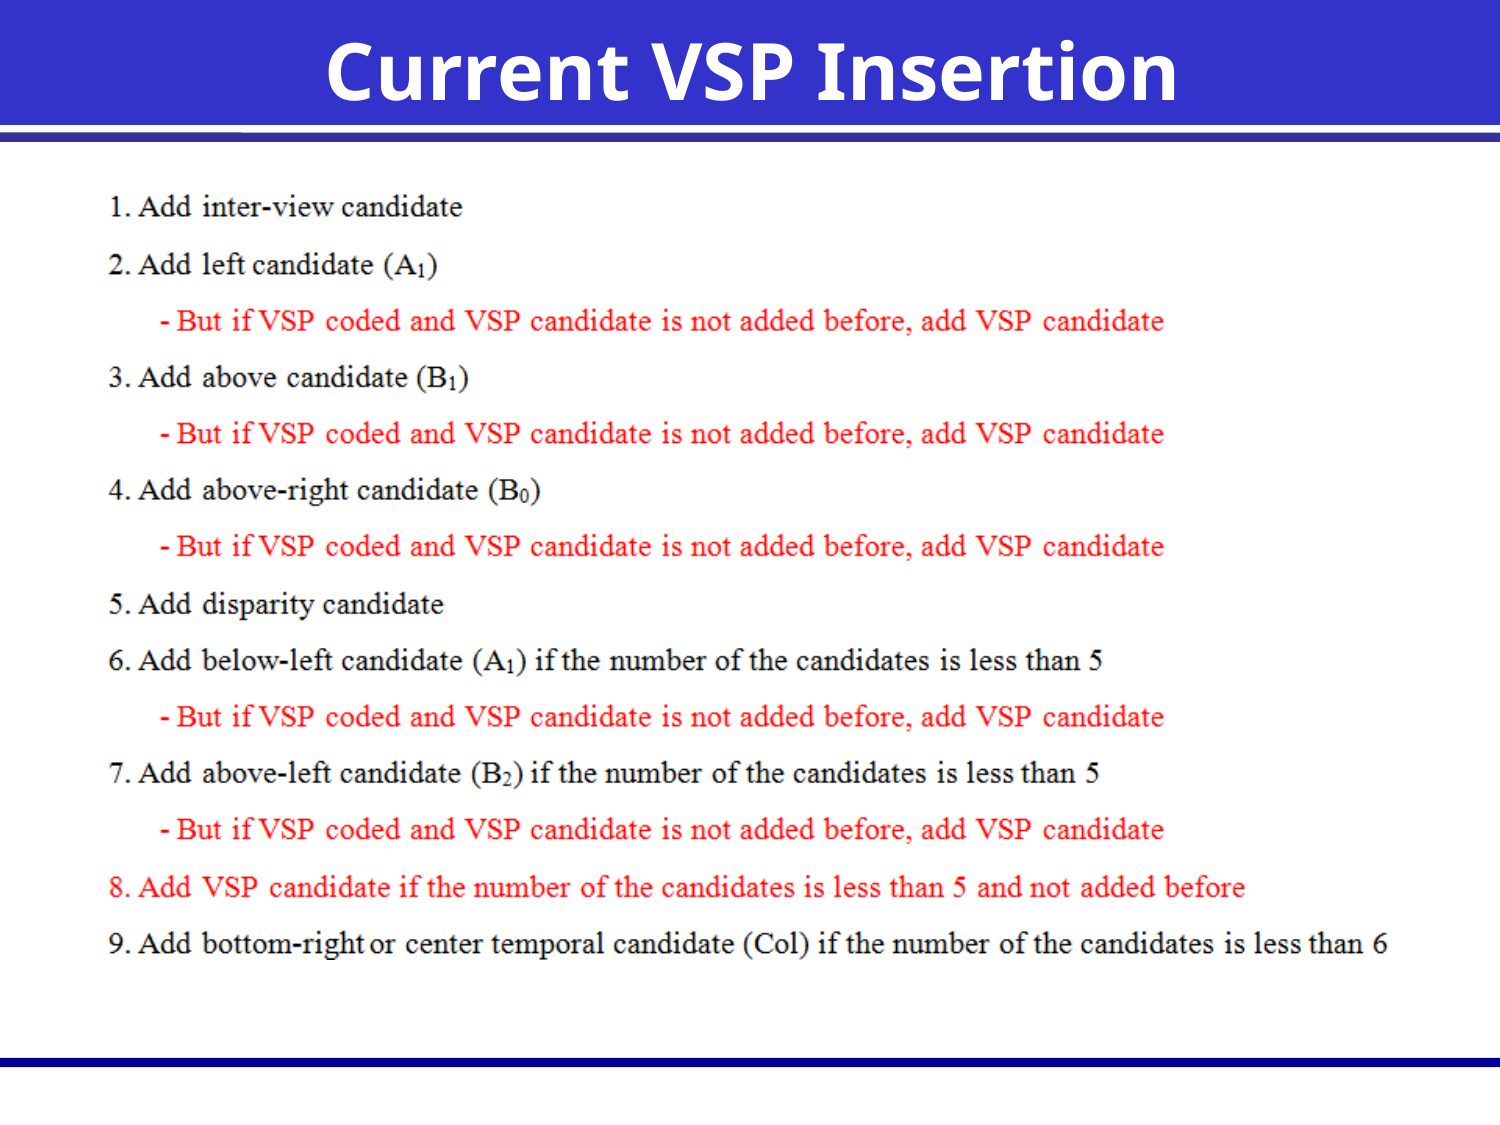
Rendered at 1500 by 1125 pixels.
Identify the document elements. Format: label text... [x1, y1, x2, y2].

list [106, 187, 1394, 963]
title Current VSP Insertion [46, 12, 1460, 126]
picture [292, 927, 367, 960]
